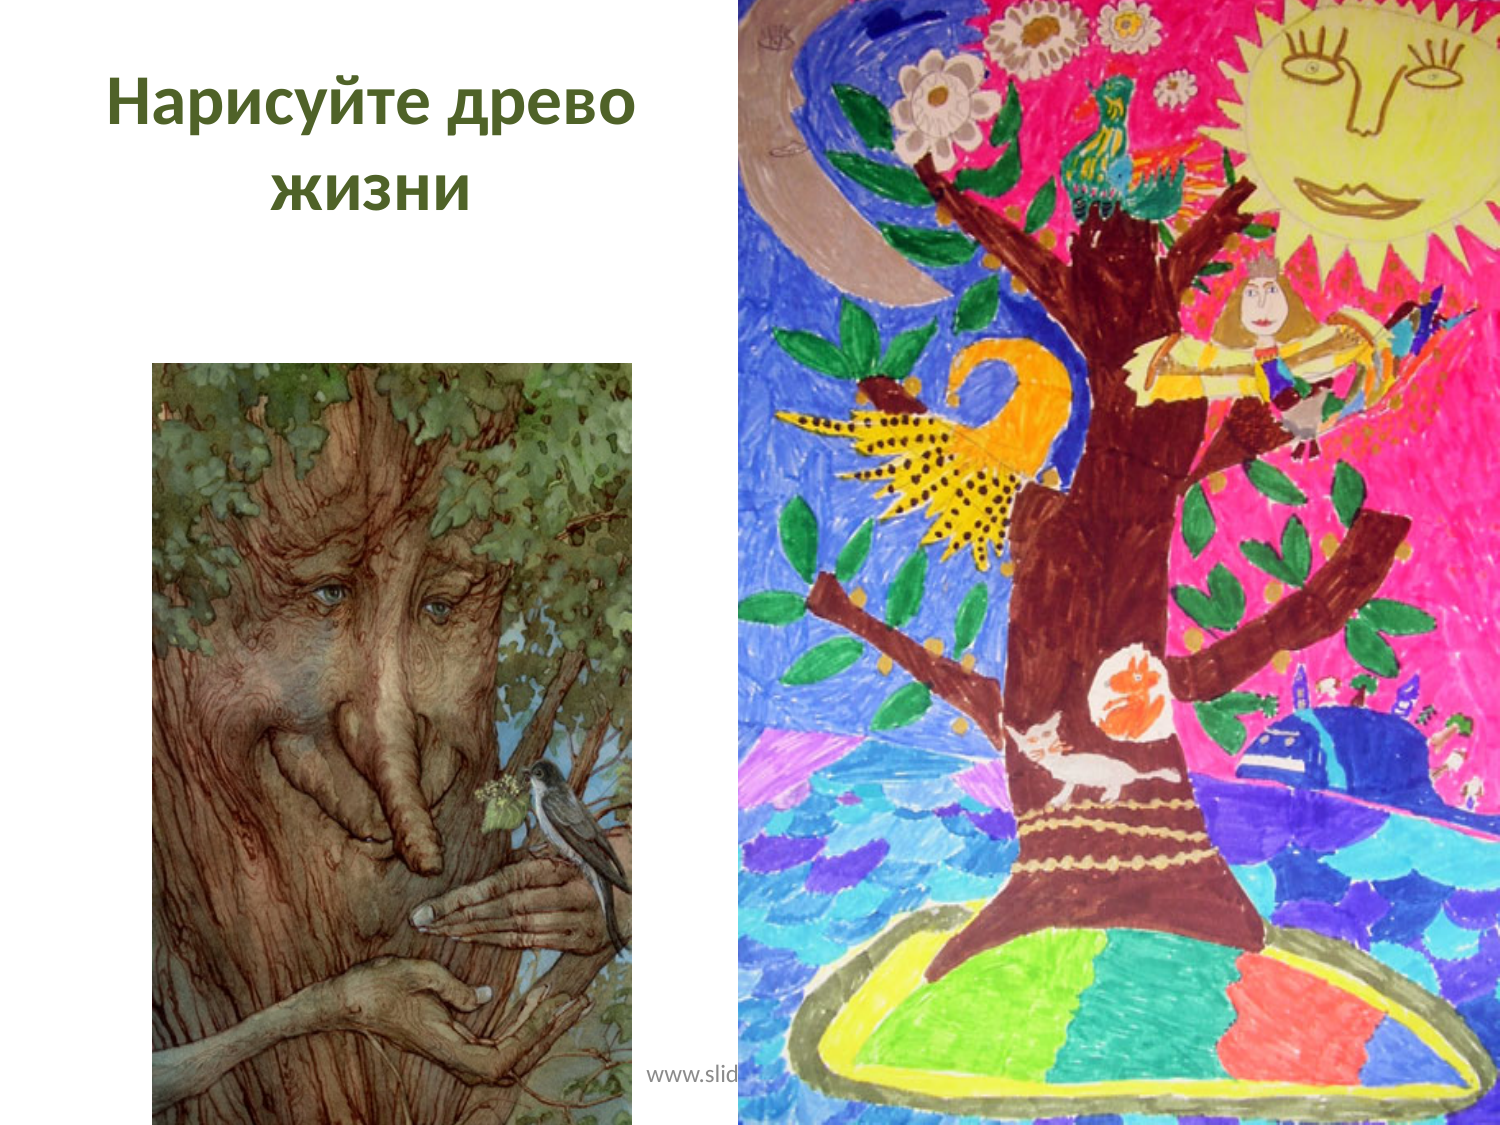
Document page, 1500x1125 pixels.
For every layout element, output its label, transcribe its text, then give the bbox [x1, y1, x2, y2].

title Нарисуйте древо жизни [75, 45, 668, 233]
footer www.sliderpoint.org [637, 1042, 732, 1103]
picture [152, 362, 633, 1125]
picture [737, 0, 1500, 1125]
